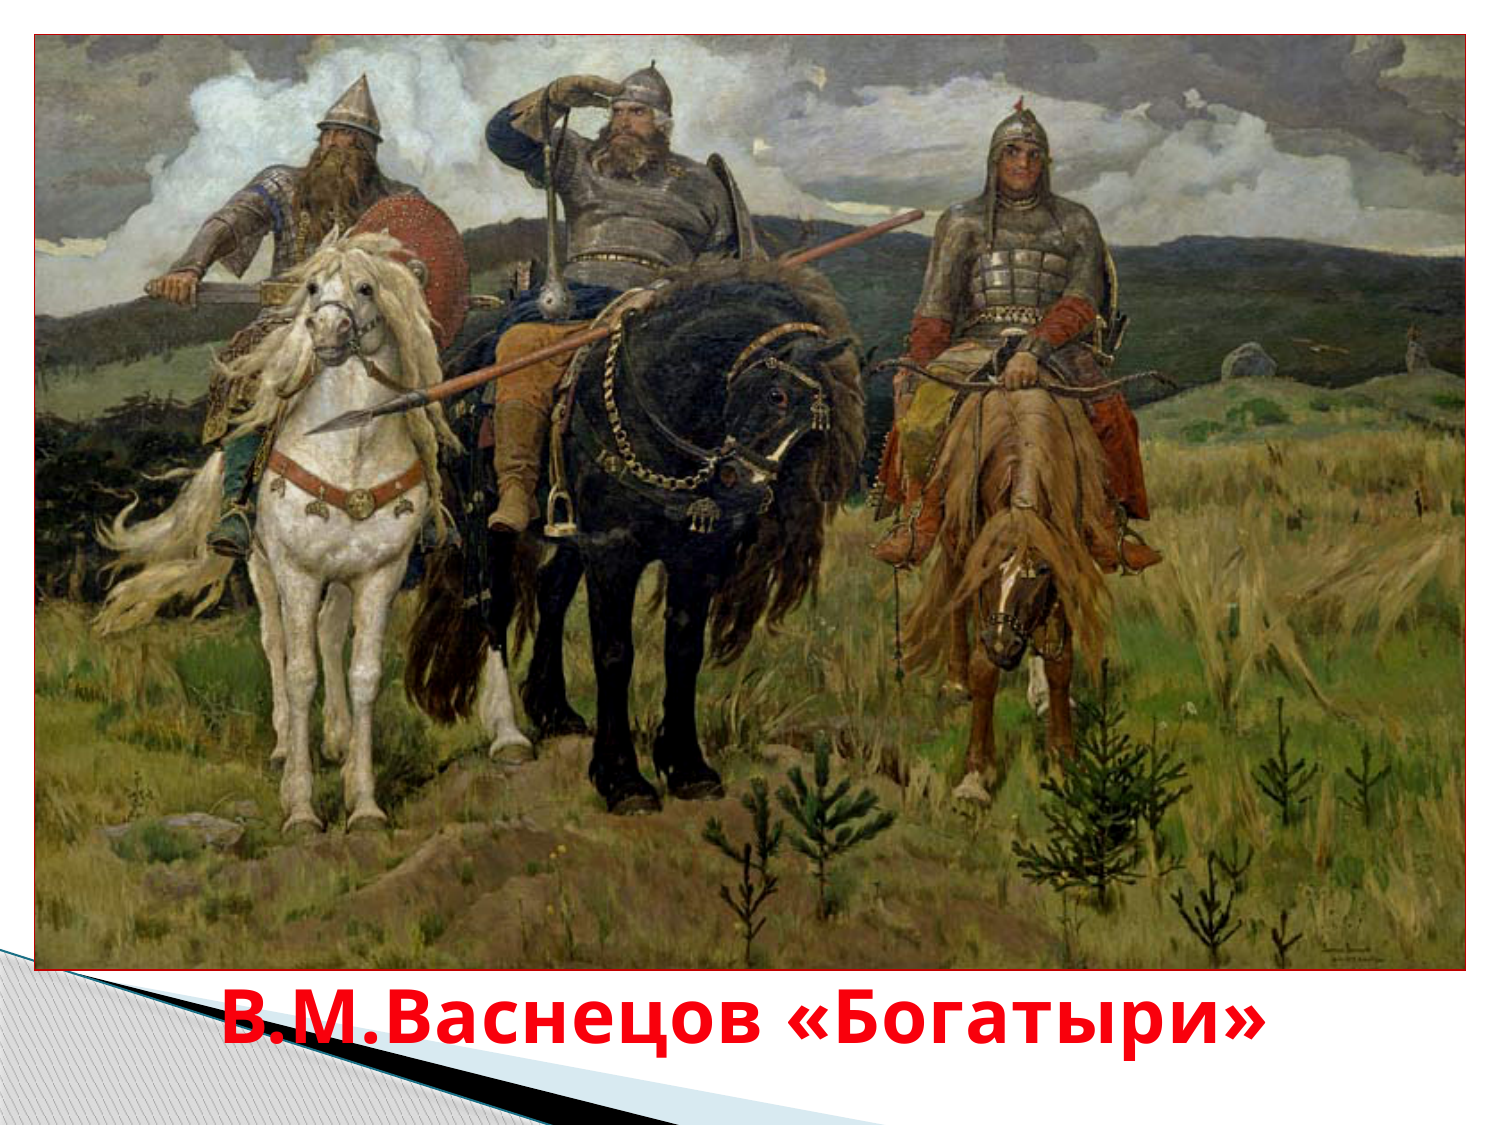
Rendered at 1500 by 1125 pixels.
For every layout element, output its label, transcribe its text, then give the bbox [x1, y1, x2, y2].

picture [34, 34, 1466, 970]
text_box В.М.Васнецов «Богатыри» [117, 982, 1372, 1066]
